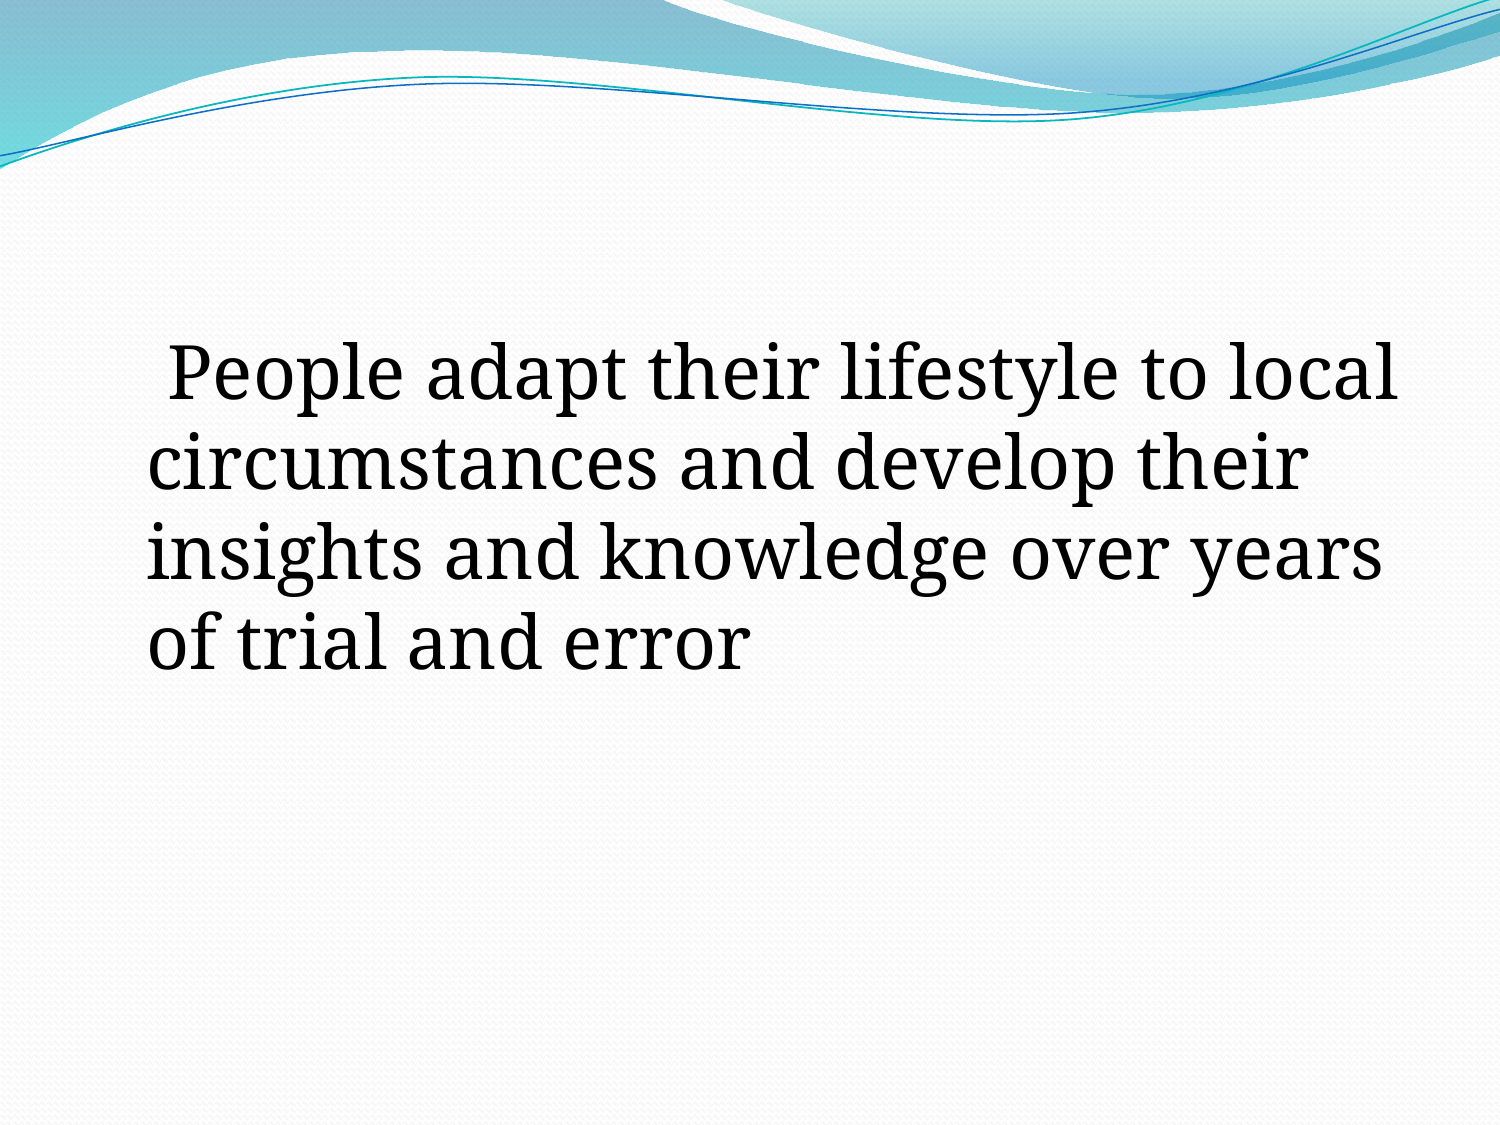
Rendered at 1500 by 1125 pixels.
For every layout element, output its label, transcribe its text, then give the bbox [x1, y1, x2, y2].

list People adapt their lifestyle to local circumstances and develop their insights and knowledge over years of trial and error [75, 317, 1425, 1038]
